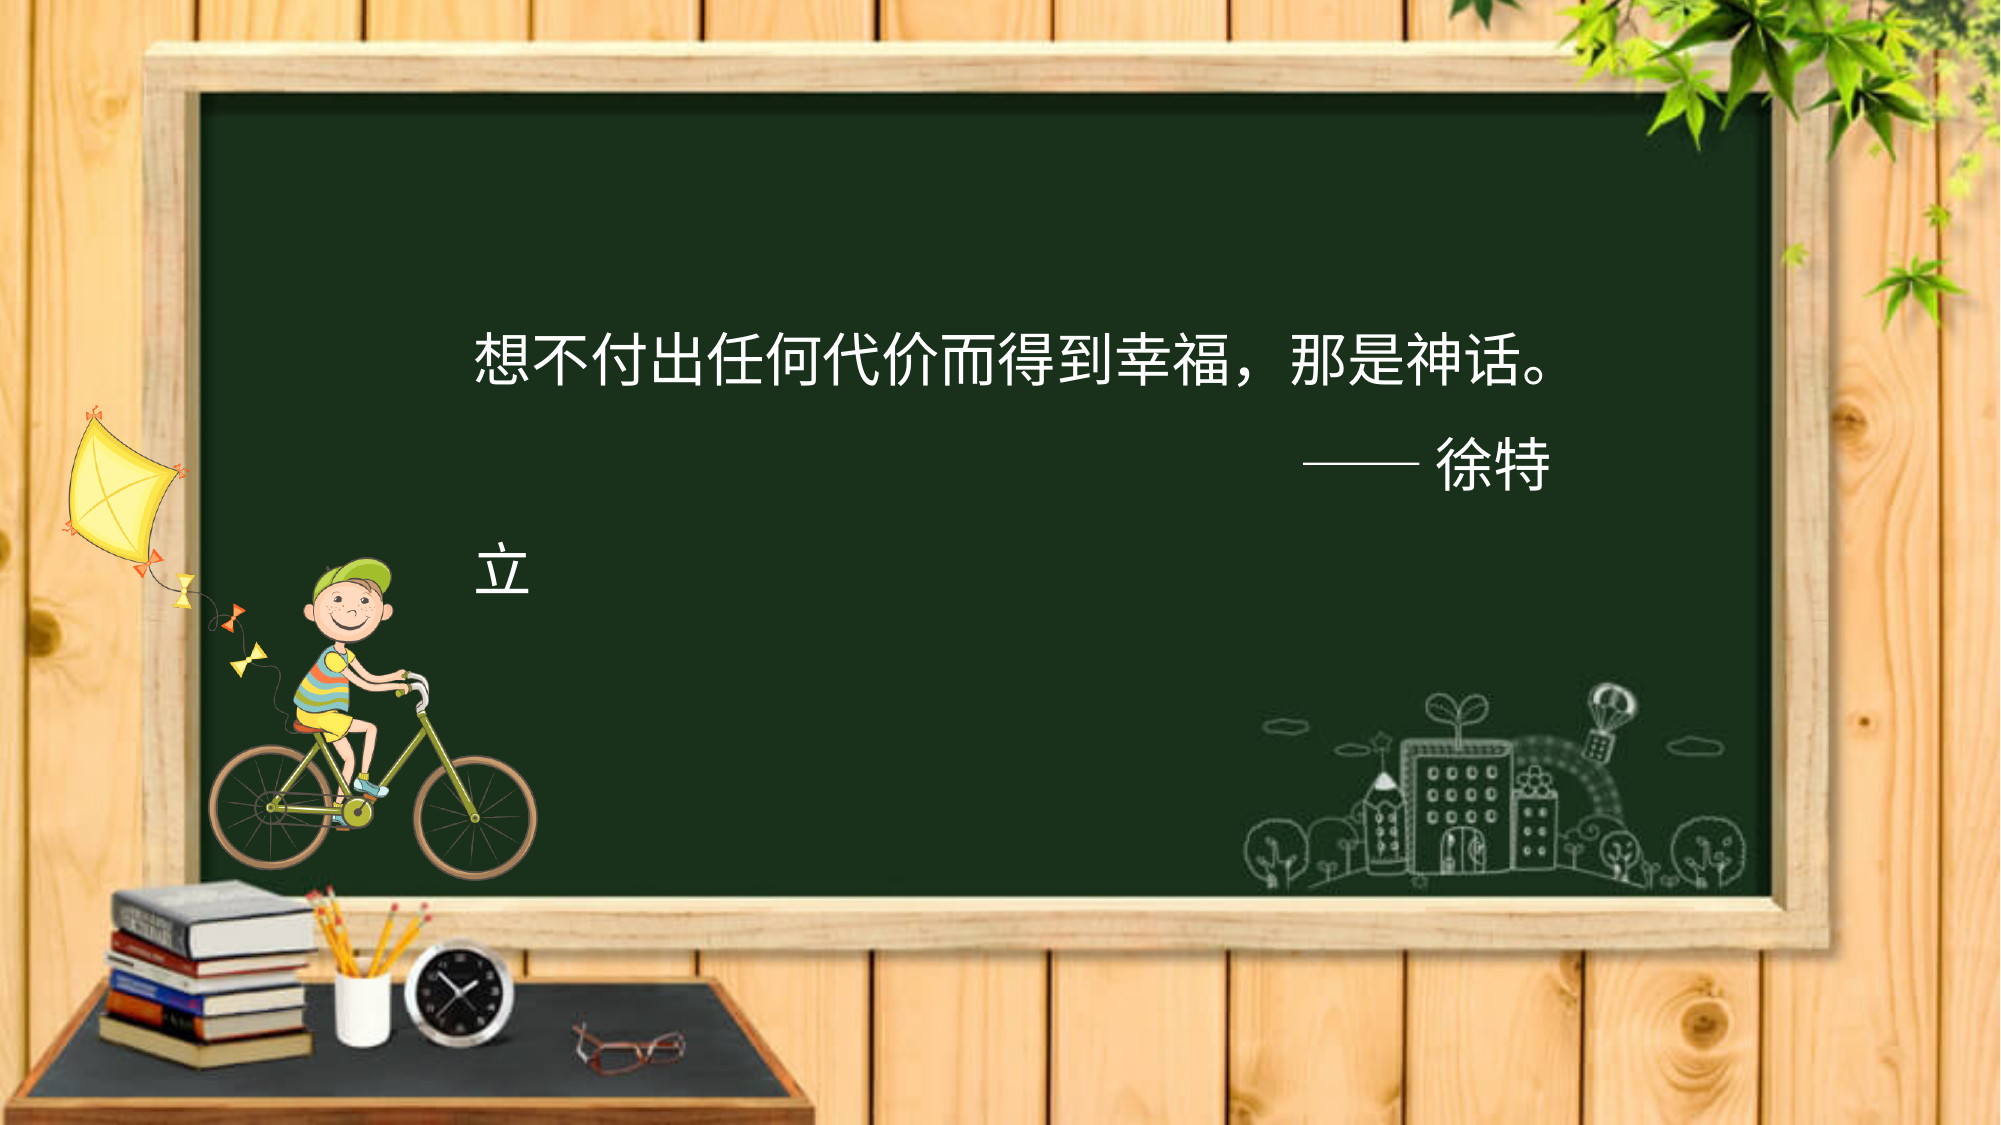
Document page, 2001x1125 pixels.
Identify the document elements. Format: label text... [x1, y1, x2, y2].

text_box 想不付出任何代价而得到幸福，那是神话。 ──徐特立 [458, 281, 1570, 611]
picture [0, 0, 2001, 1125]
